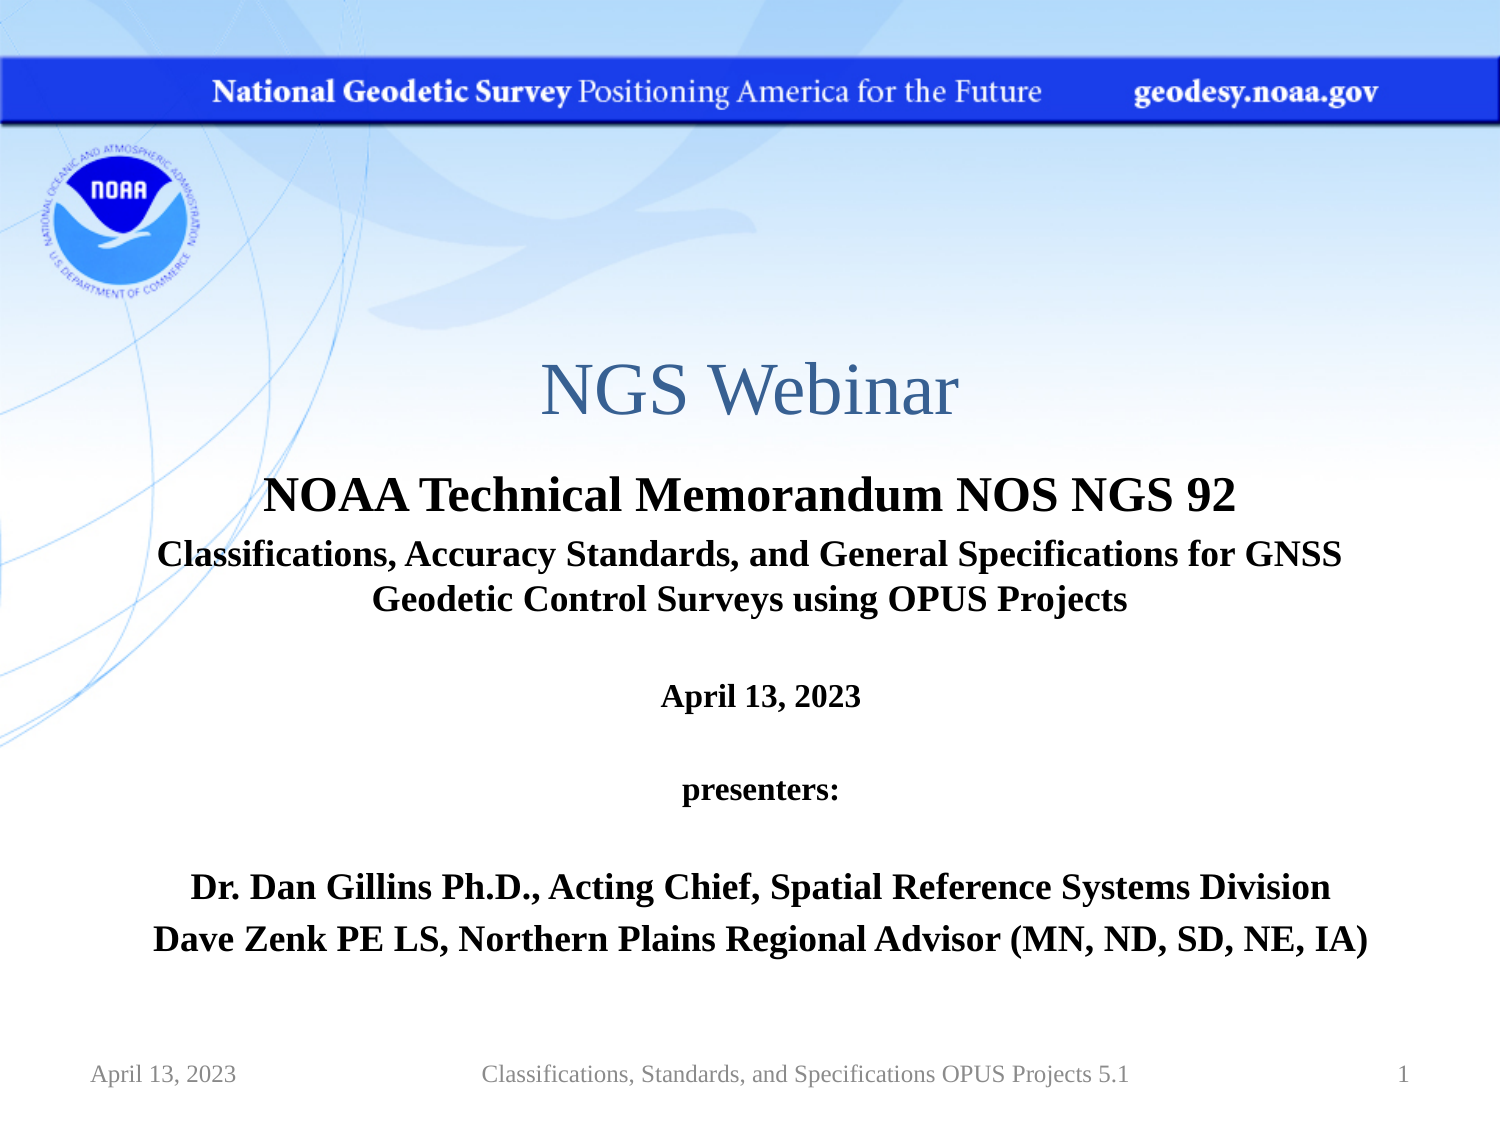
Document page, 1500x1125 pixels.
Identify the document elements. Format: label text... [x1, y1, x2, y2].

subtitle NOAA Technical Memorandum NOS NGS 92 Classifications, Accuracy Standards, and General Specifications for GNSS Geodetic Control Surveys using OPUS Projects [75, 454, 1425, 638]
slide_number 1 [1307, 1042, 1425, 1103]
title NGS Webinar [112, 316, 1388, 454]
footer Classifications, Standards, and Specifications OPUS Projects 5.1 [345, 1042, 1267, 1103]
picture [0, 0, 1500, 1125]
text_box April 13, 2023 presenters: Dr. Dan Gillins Ph.D., Acting Chief, Spatial Reference Systems Division Dave Zenk PE LS, Northern Plains Regional Advisor (MN, ND, SD, NE, IA) [74, 666, 1448, 1010]
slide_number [75, 1042, 286, 1103]
